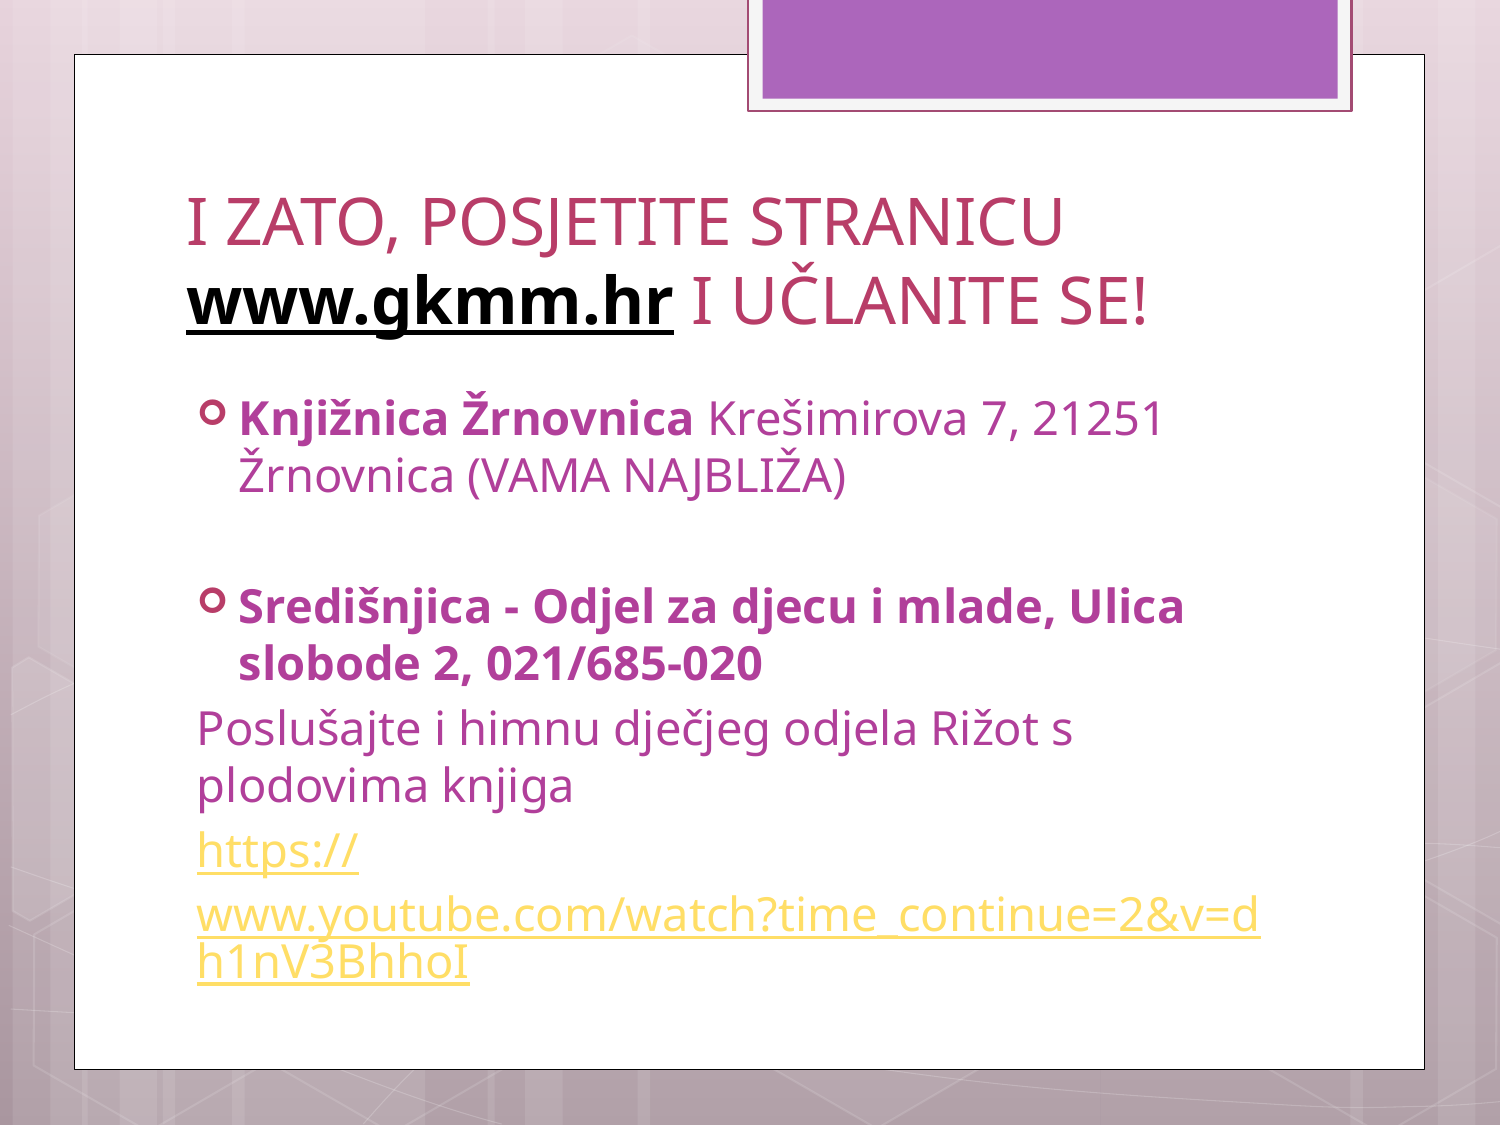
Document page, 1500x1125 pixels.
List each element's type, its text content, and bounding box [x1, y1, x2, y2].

list Knjižnica Žrnovnica Krešimirova 7, 21251 Žrnovnica (VAMA NAJBLIŽA) Središnjica - Odjel za djecu i mlade, Ulica slobode 2, 021/685-020 Poslušajte i himnu dječjeg odjela Rižot s plodovima knjiga https://www.youtube.com/watch?time_continue=2&v=dh1nV3BhhoI [171, 381, 1283, 957]
title I ZATO, POSJETITE STRANICU www.gkmm.hr I UČLANITE SE! [171, 168, 1324, 357]
